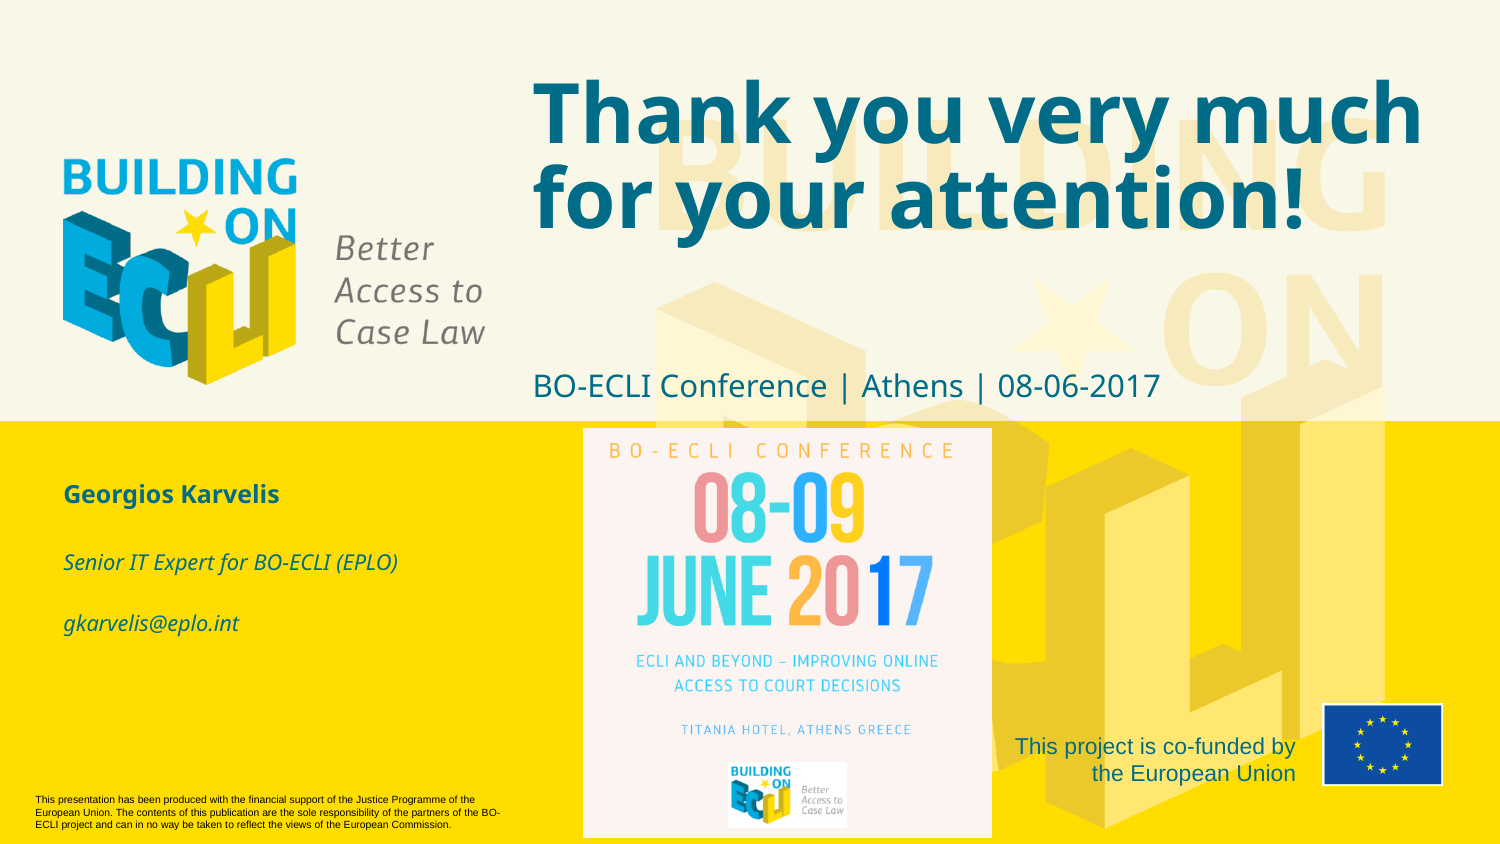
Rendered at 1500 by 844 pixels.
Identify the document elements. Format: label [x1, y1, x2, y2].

text_box [532, 75, 1500, 367]
text_box [997, 703, 1444, 790]
picture [0, 0, 1500, 844]
